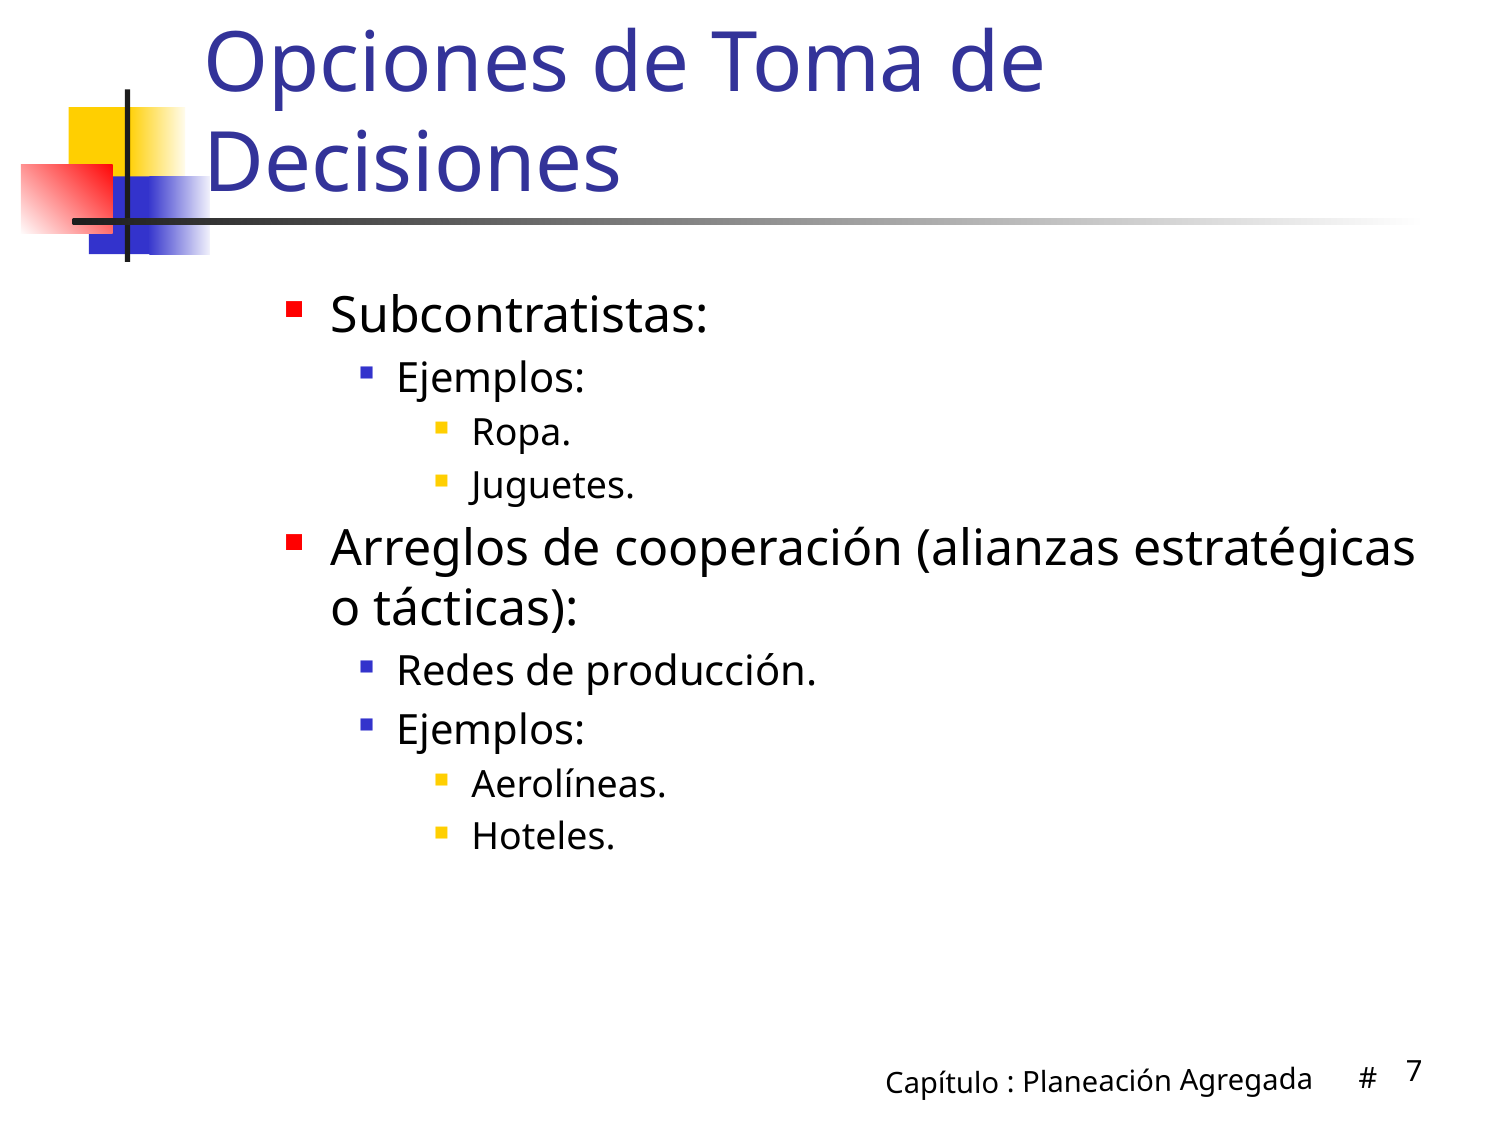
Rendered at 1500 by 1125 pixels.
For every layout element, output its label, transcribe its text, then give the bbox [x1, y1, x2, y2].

slide_number 7 [1124, 1024, 1438, 1101]
title Opciones de Toma de Decisiones [188, 27, 1468, 216]
list Subcontratistas: Ejemplos: Ropa. Juguetes. Arreglos de cooperación (alianzas estratégicas o tácticas): Redes de producción. Ejemplos: Aerolíneas. Hoteles. [193, 274, 1470, 1007]
footer Capítulo : Planeación Agregada # [836, 1028, 1427, 1109]
